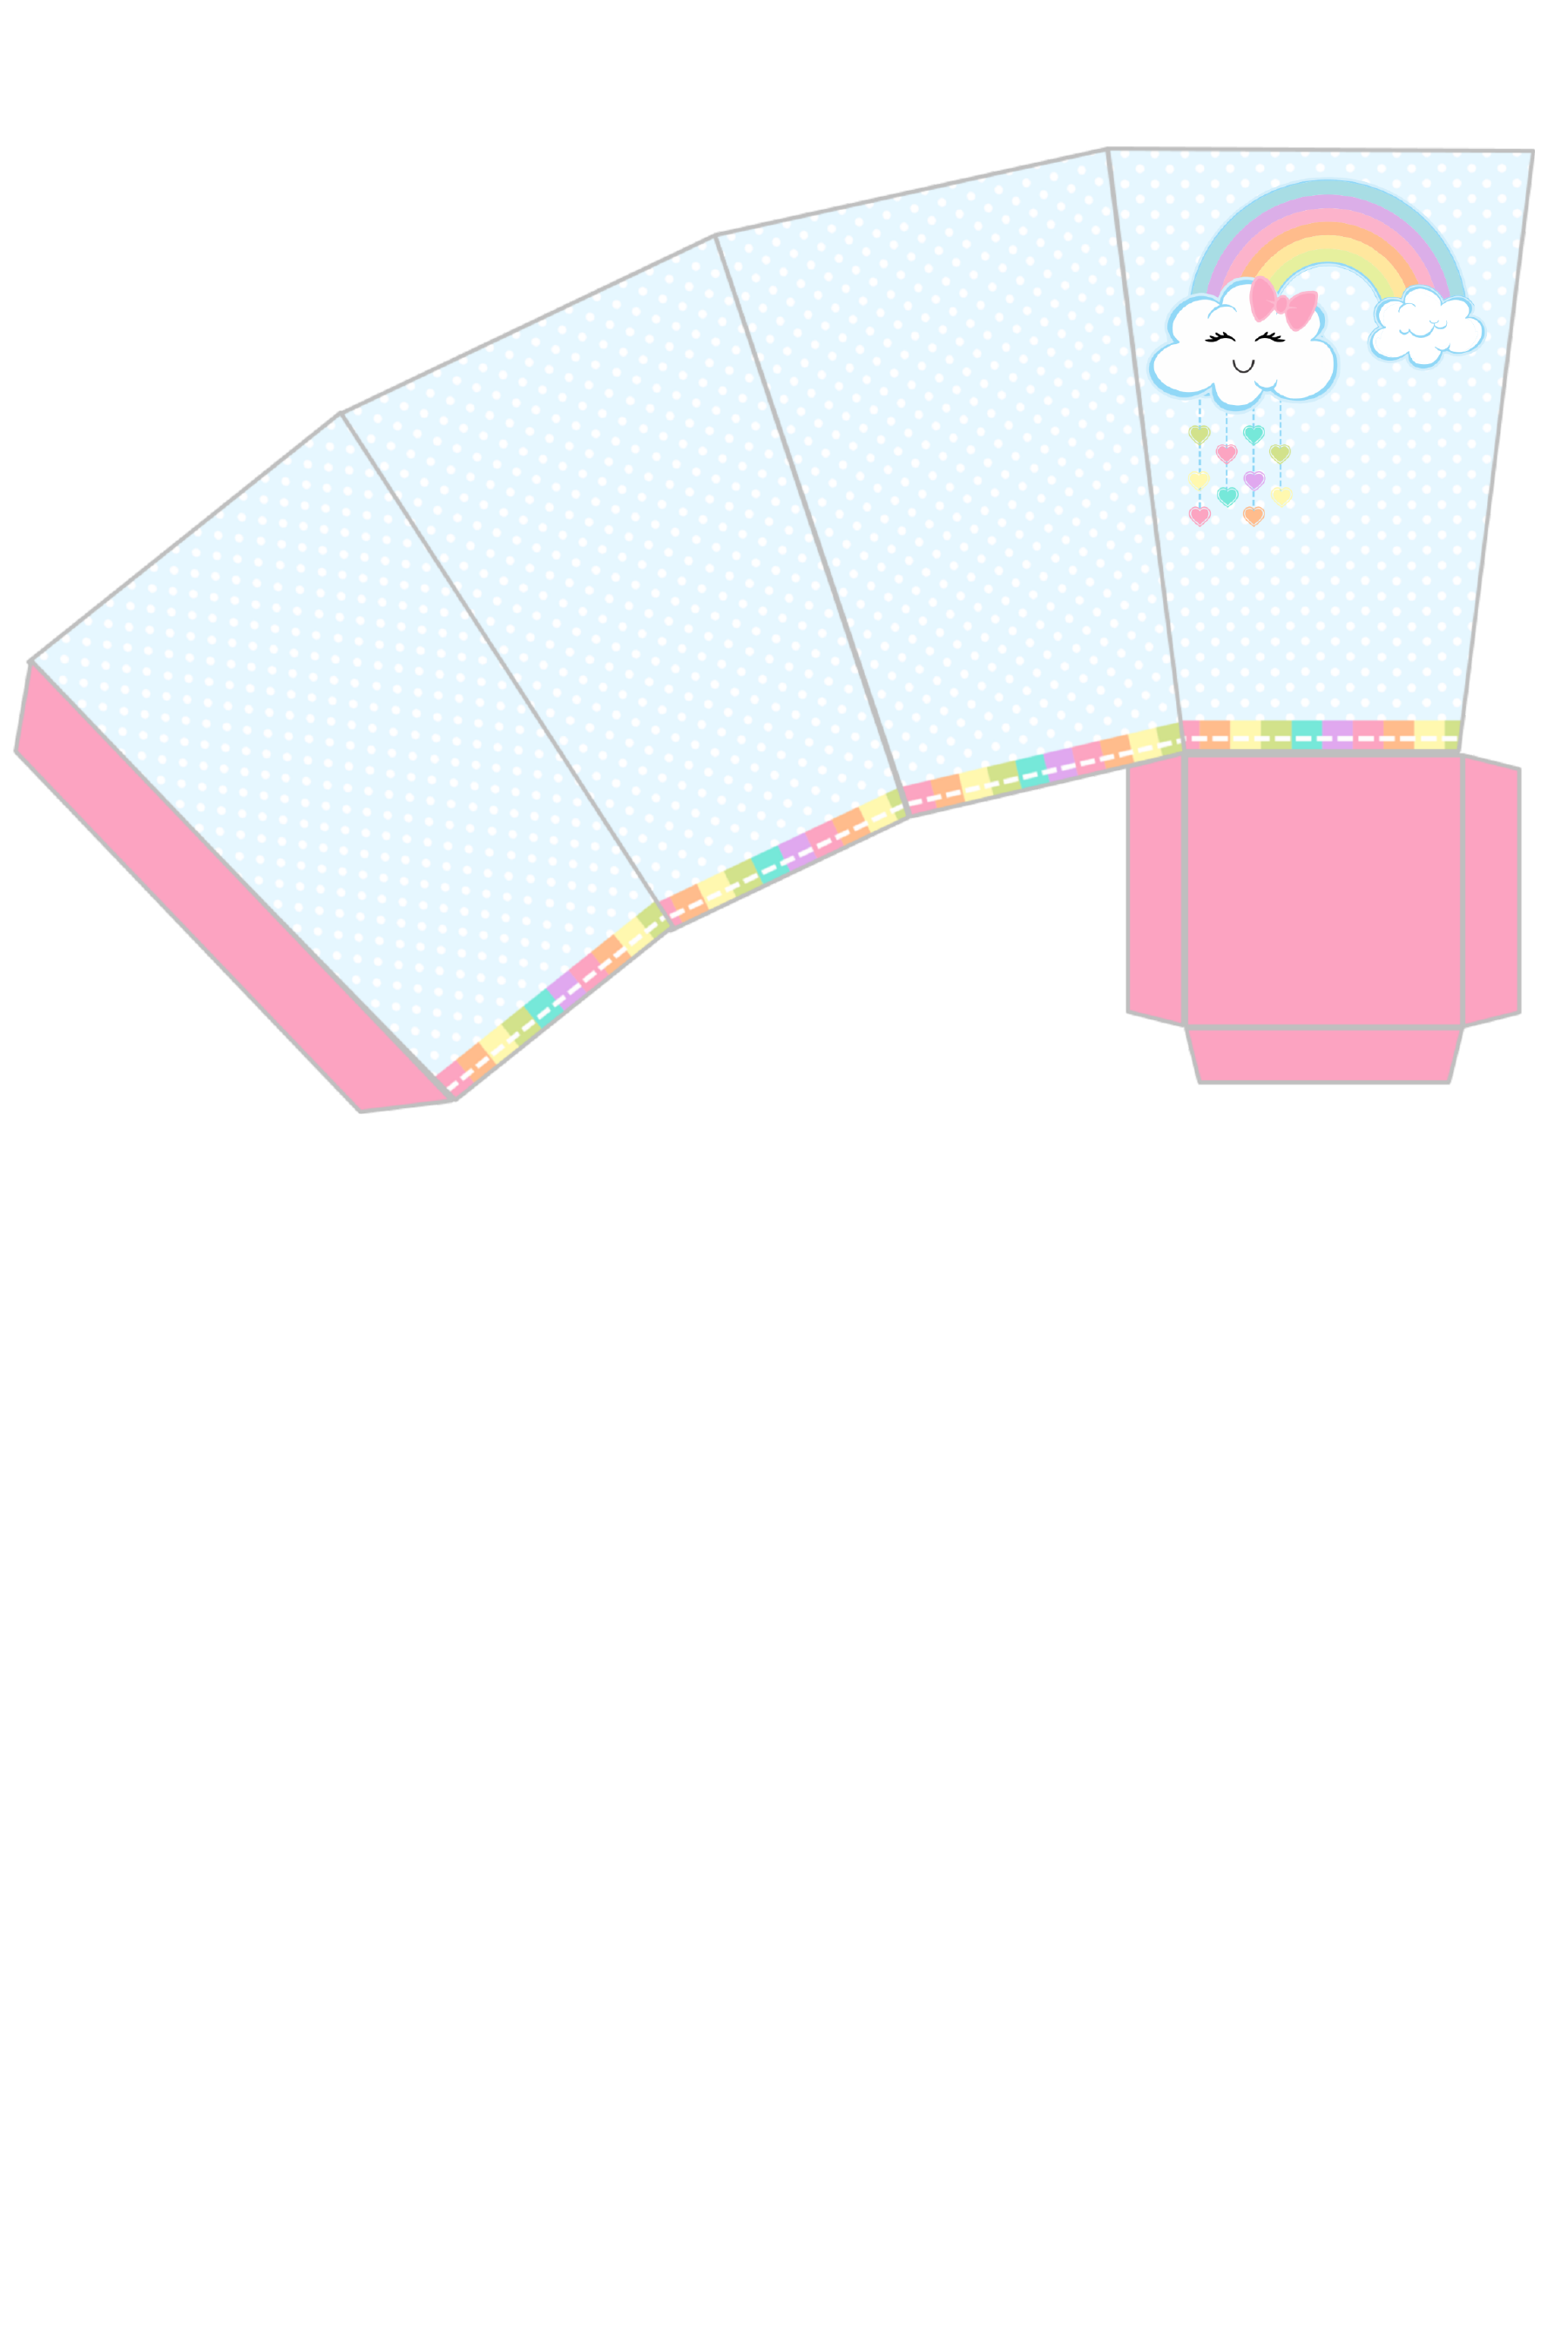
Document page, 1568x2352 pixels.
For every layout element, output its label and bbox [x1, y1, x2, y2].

picture [11, 145, 1535, 1114]
